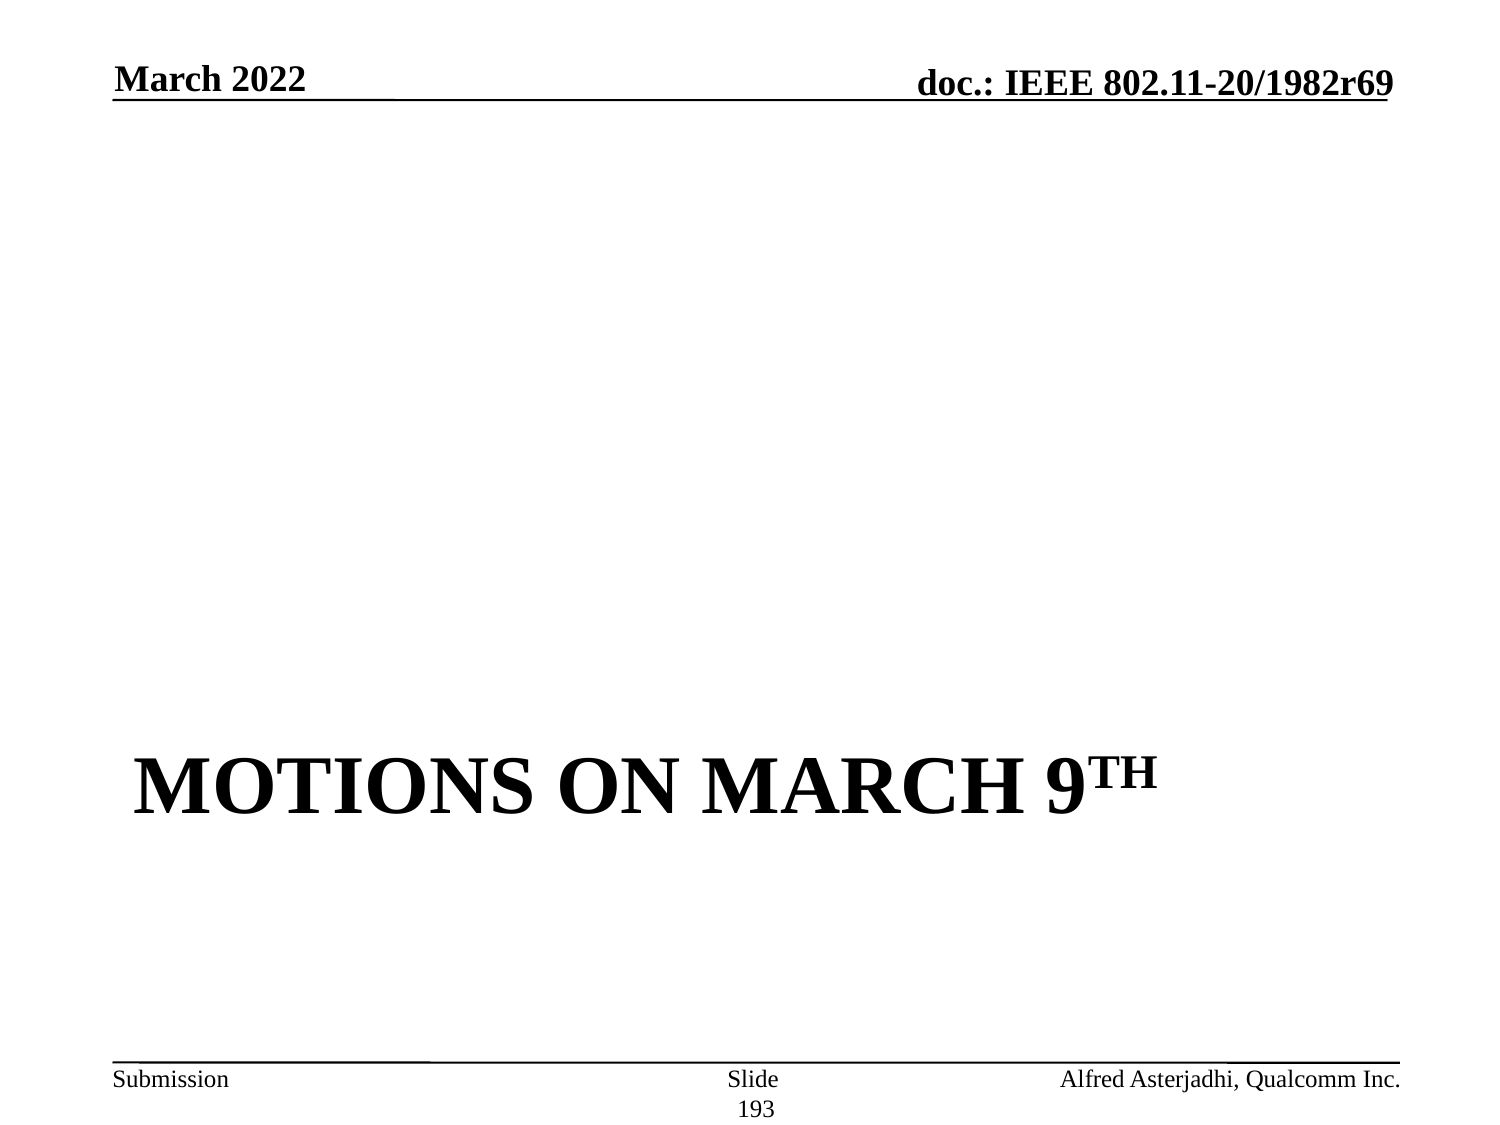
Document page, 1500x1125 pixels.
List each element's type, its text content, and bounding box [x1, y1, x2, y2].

footer Alfred Asterjadhi, Qualcomm Inc. [878, 1061, 1402, 1093]
title Motions on March 9th [118, 722, 1394, 947]
slide_number Slide 193 [712, 1061, 800, 1123]
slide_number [114, 54, 423, 100]
